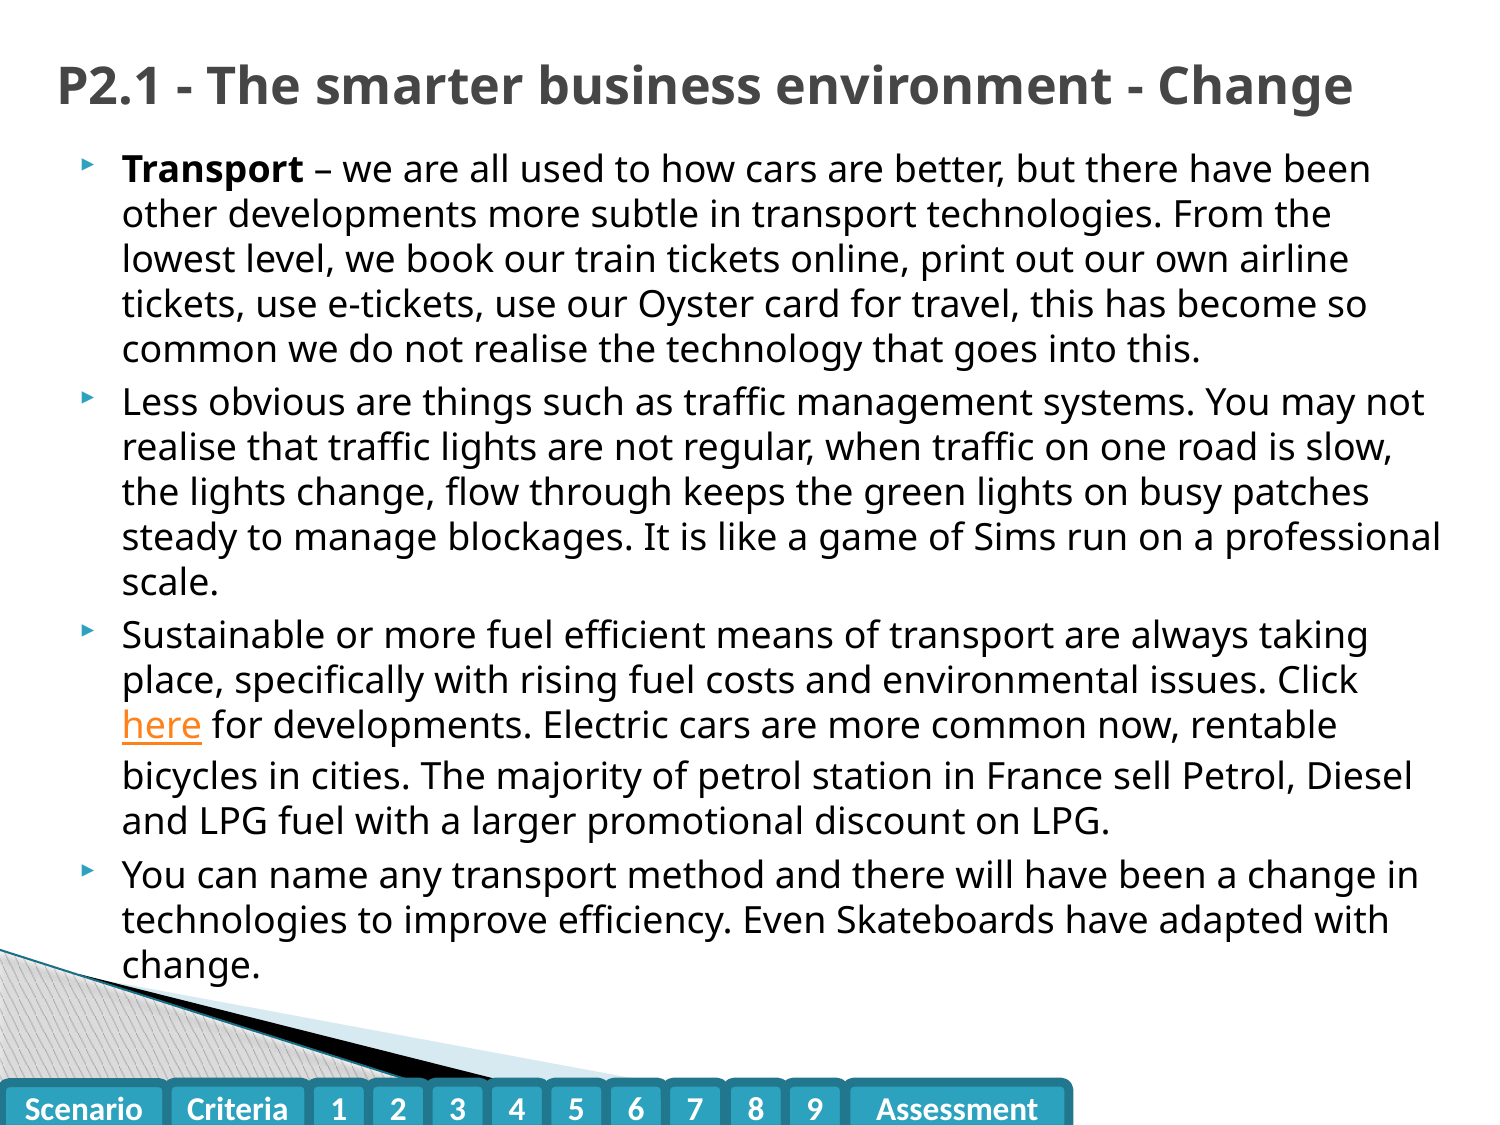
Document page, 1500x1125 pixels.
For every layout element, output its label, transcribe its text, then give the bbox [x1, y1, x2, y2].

list Transport – we are all used to how cars are better, but there have been other developments more subtle in transport technologies. From the lowest level, we book our train tickets online, print out our own airline tickets, use e-tickets, use our Oyster card for travel, this has become so common we do not realise the technology that goes into this. Less obvious are things such as traffic management systems. You may not realise that traffic lights are not regular, when traffic on one road is slow, the lights change, flow through keeps the green lights on busy patches steady to manage blockages. It is like a game of Sims run on a professional scale. Sustainable or more fuel efficient means of transport are always taking place, specifically with rising fuel costs and environmental issues. Click here for developments. Electric cars are more common now, rentable bicycles in cities. The majority of petrol station in France sell Petrol, Diesel and LPG fuel with a larger promotional discount on LPG. You can name any transport method and there will have been a change in technologies to improve efficiency. Even Skateboards have adapted with change. [46, 137, 1465, 1035]
title P2.1 - The smarter business environment - Change [41, 18, 1459, 149]
